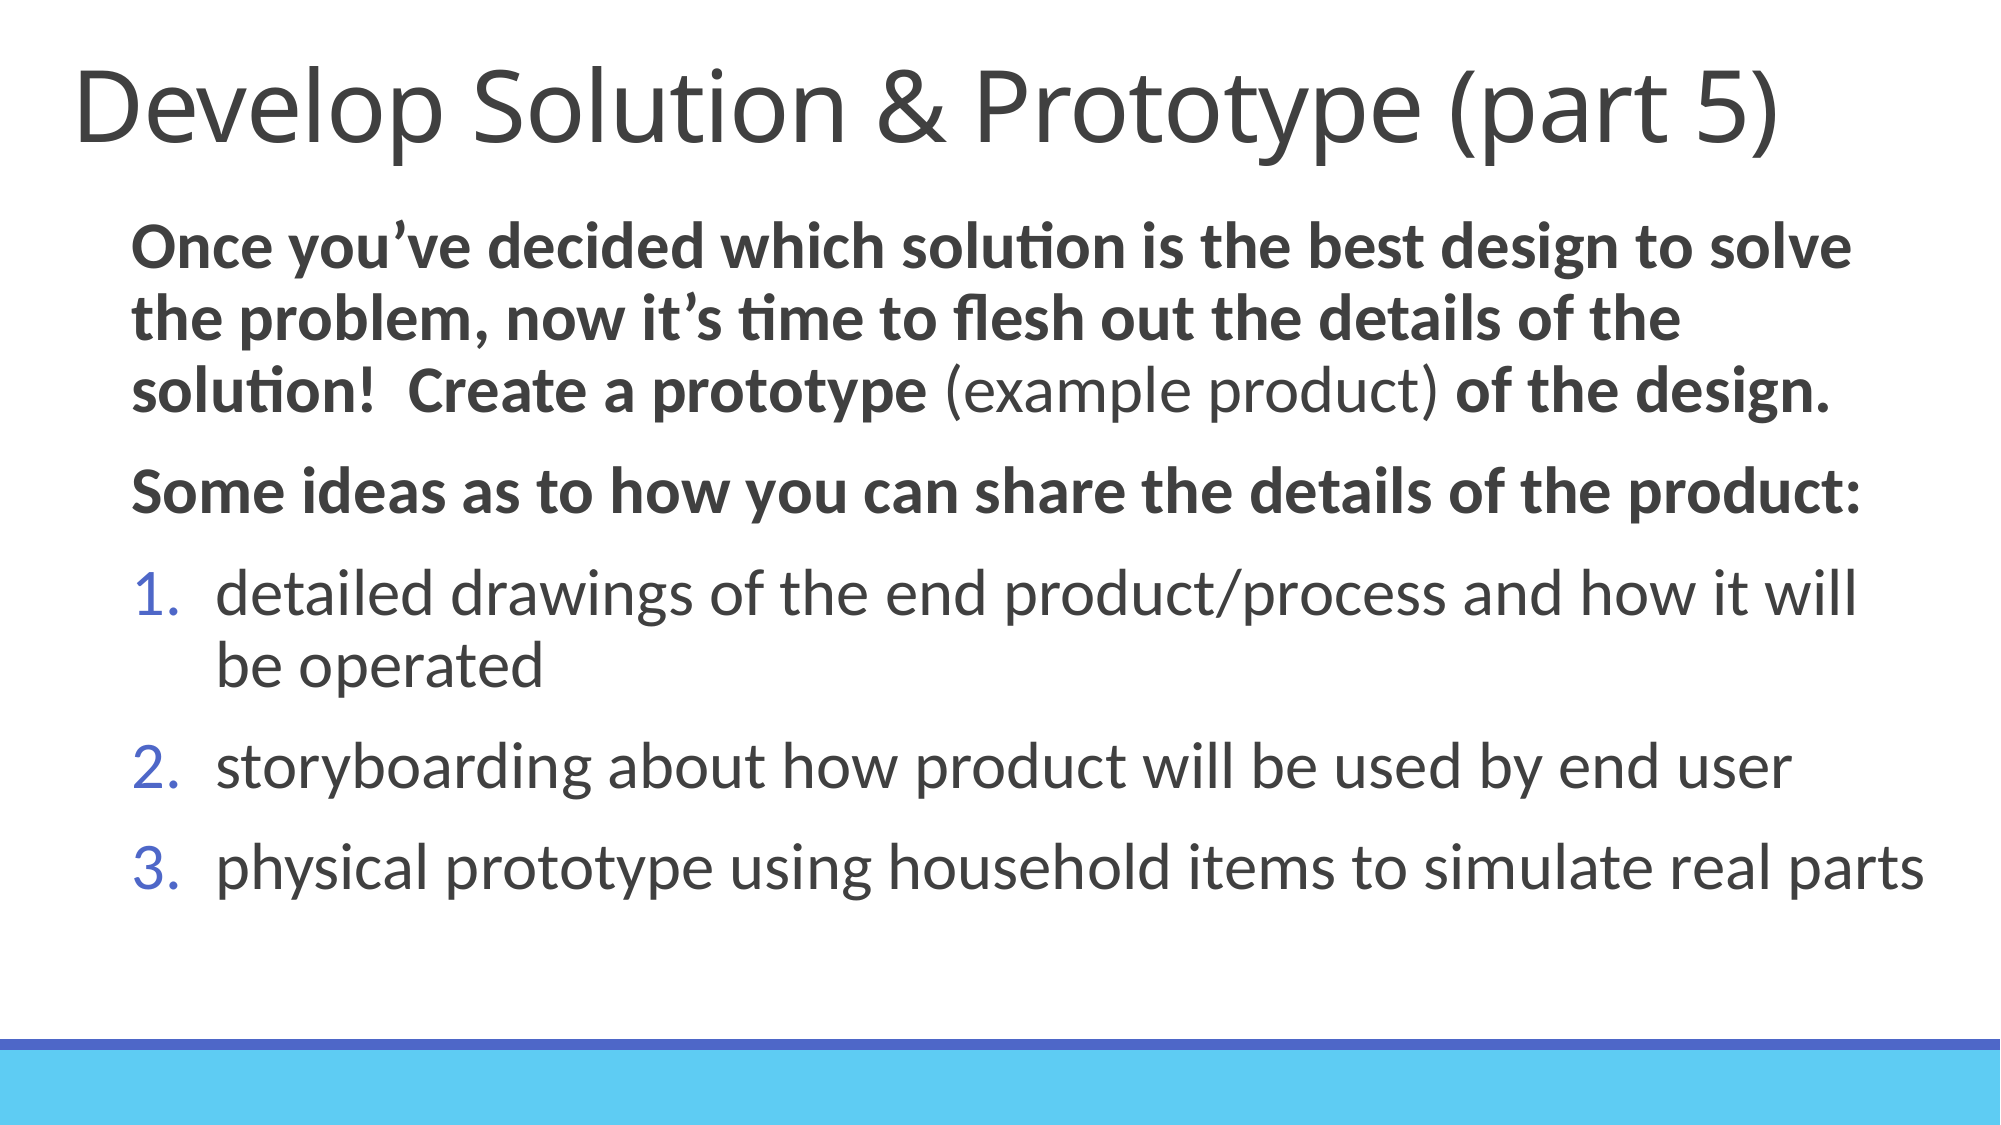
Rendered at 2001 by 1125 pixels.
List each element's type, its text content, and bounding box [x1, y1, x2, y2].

list Once you’ve decided which solution is the best design to solve the problem, now it’s time to flesh out the details of the solution! Create a prototype (example product) of the design. Some ideas as to how you can share the details of the product: detailed drawings of the end product/process and how it will be operated storyboarding about how product will be used by end user physical prototype using household items to simulate real parts [56, 203, 1933, 928]
title Develop Solution & Prototype (part 5) [56, 36, 1802, 171]
